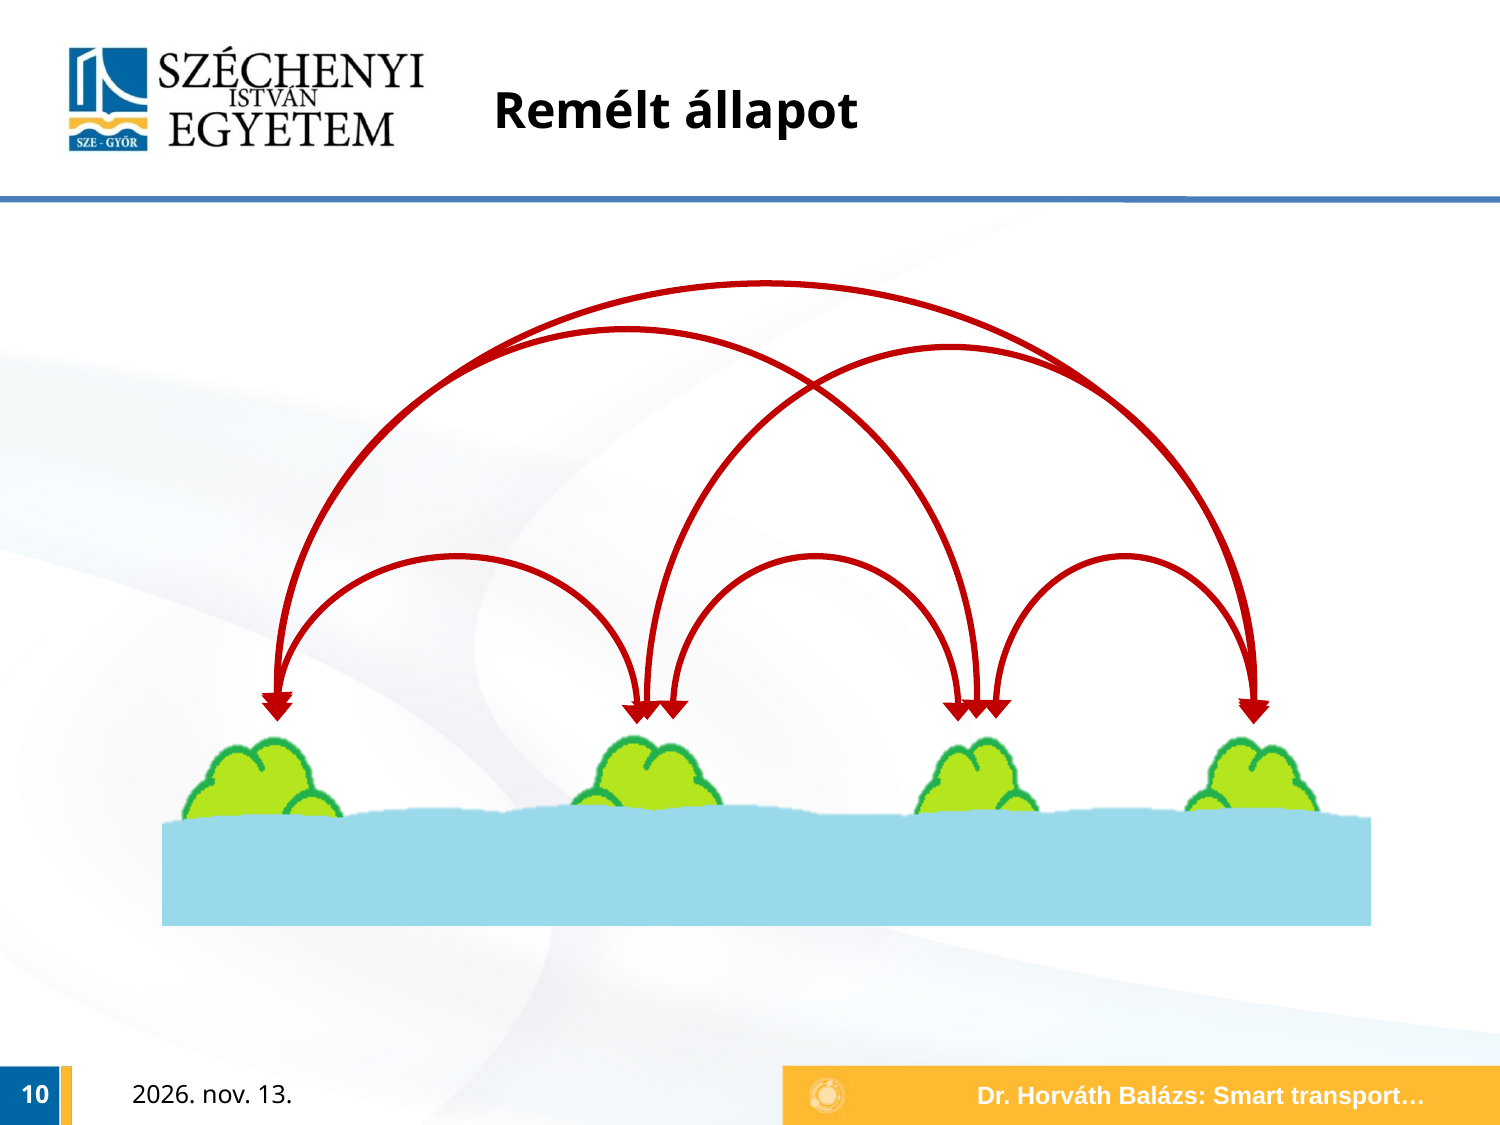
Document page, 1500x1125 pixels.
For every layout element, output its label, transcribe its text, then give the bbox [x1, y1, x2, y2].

footer Dr. Horváth Balázs: Smart transport… [878, 1065, 1442, 1125]
slide_number 10 [0, 1065, 71, 1125]
text_box [647, 346, 1254, 669]
picture [0, 203, 1500, 1125]
title Remélt állapot [478, 45, 1425, 173]
slide_number 2014. szeptember 10. [117, 1065, 550, 1125]
picture [0, 0, 1500, 196]
text_box [276, 282, 1107, 669]
